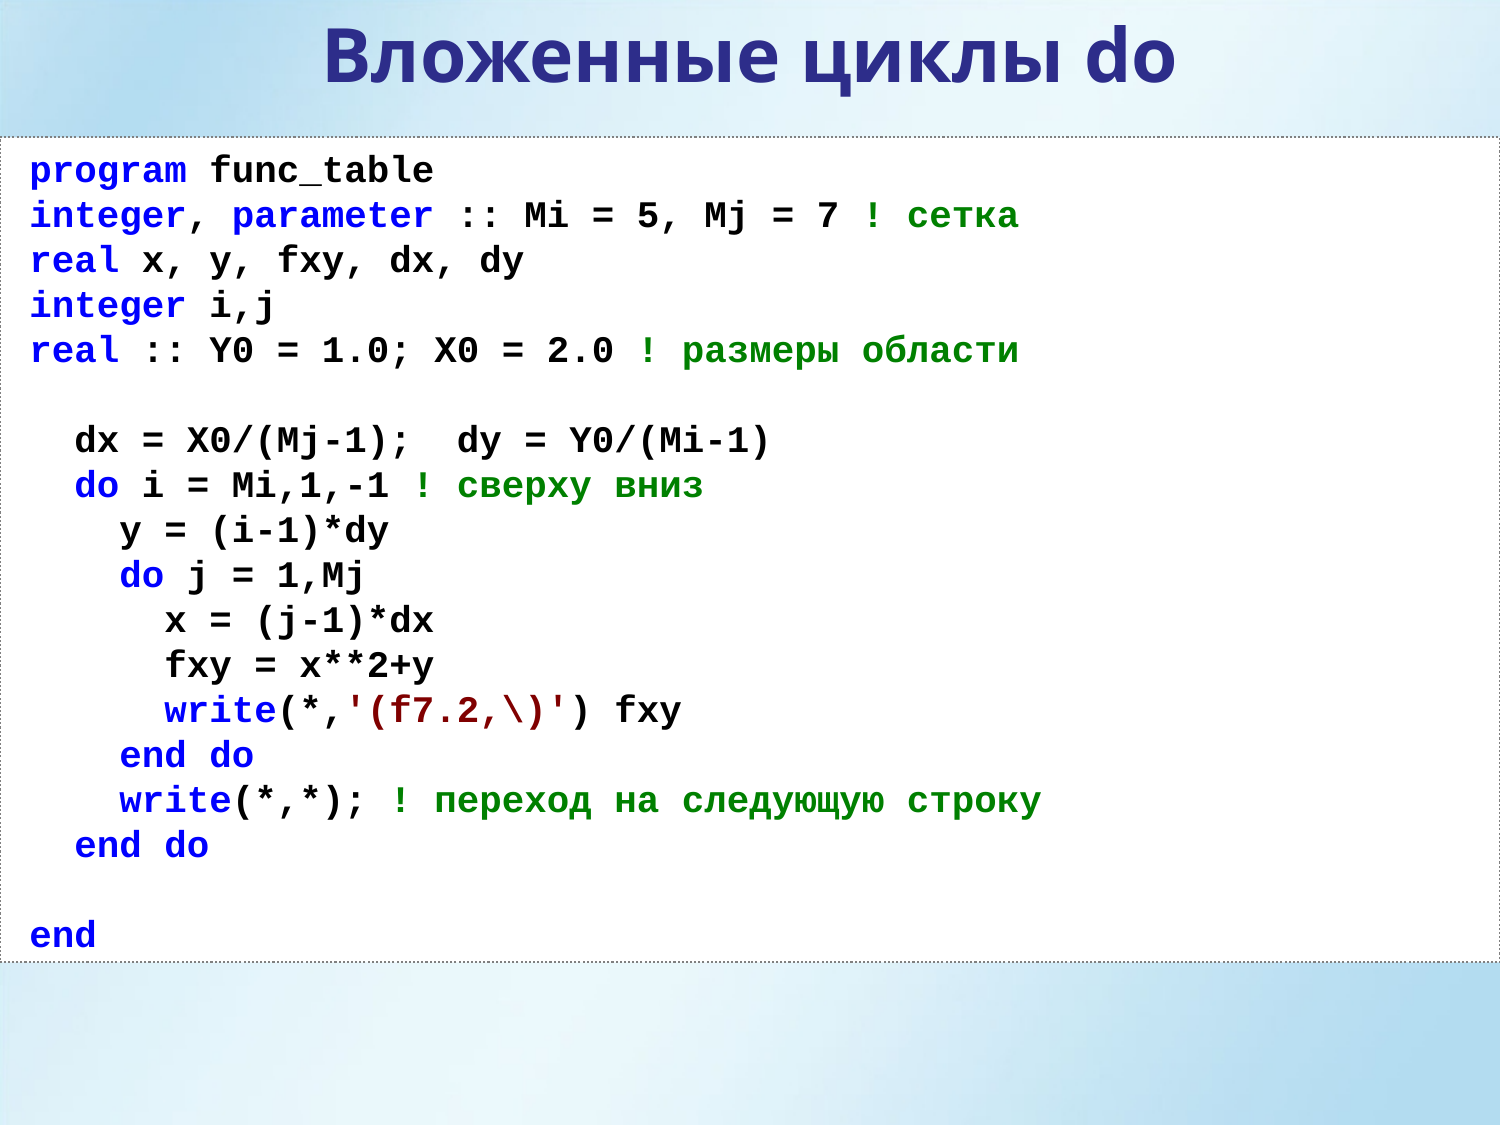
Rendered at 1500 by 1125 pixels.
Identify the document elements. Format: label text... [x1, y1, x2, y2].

picture [0, 105, 1500, 137]
picture [0, 963, 1500, 1125]
text_box Вложенные циклы do [0, 0, 1500, 105]
text_box program func_table integer, parameter :: Mi = 5, Mj = 7 ! сетка real x, y, fxy, dx, dy integer i,j real :: Y0 = 1.0; X0 = 2.0 ! размеры области dx = X0/(Mj-1); dy = Y0/(Mi-1) do i = Mi,1,-1 ! сверху вниз y = (i-1)*dy do j = 1,Mj x = (j-1)*dx fxy = x**2+y write(*,'(f7.2,\)') fxy end do write(*,*); ! переход на следующую строку end do end [0, 137, 1500, 963]
